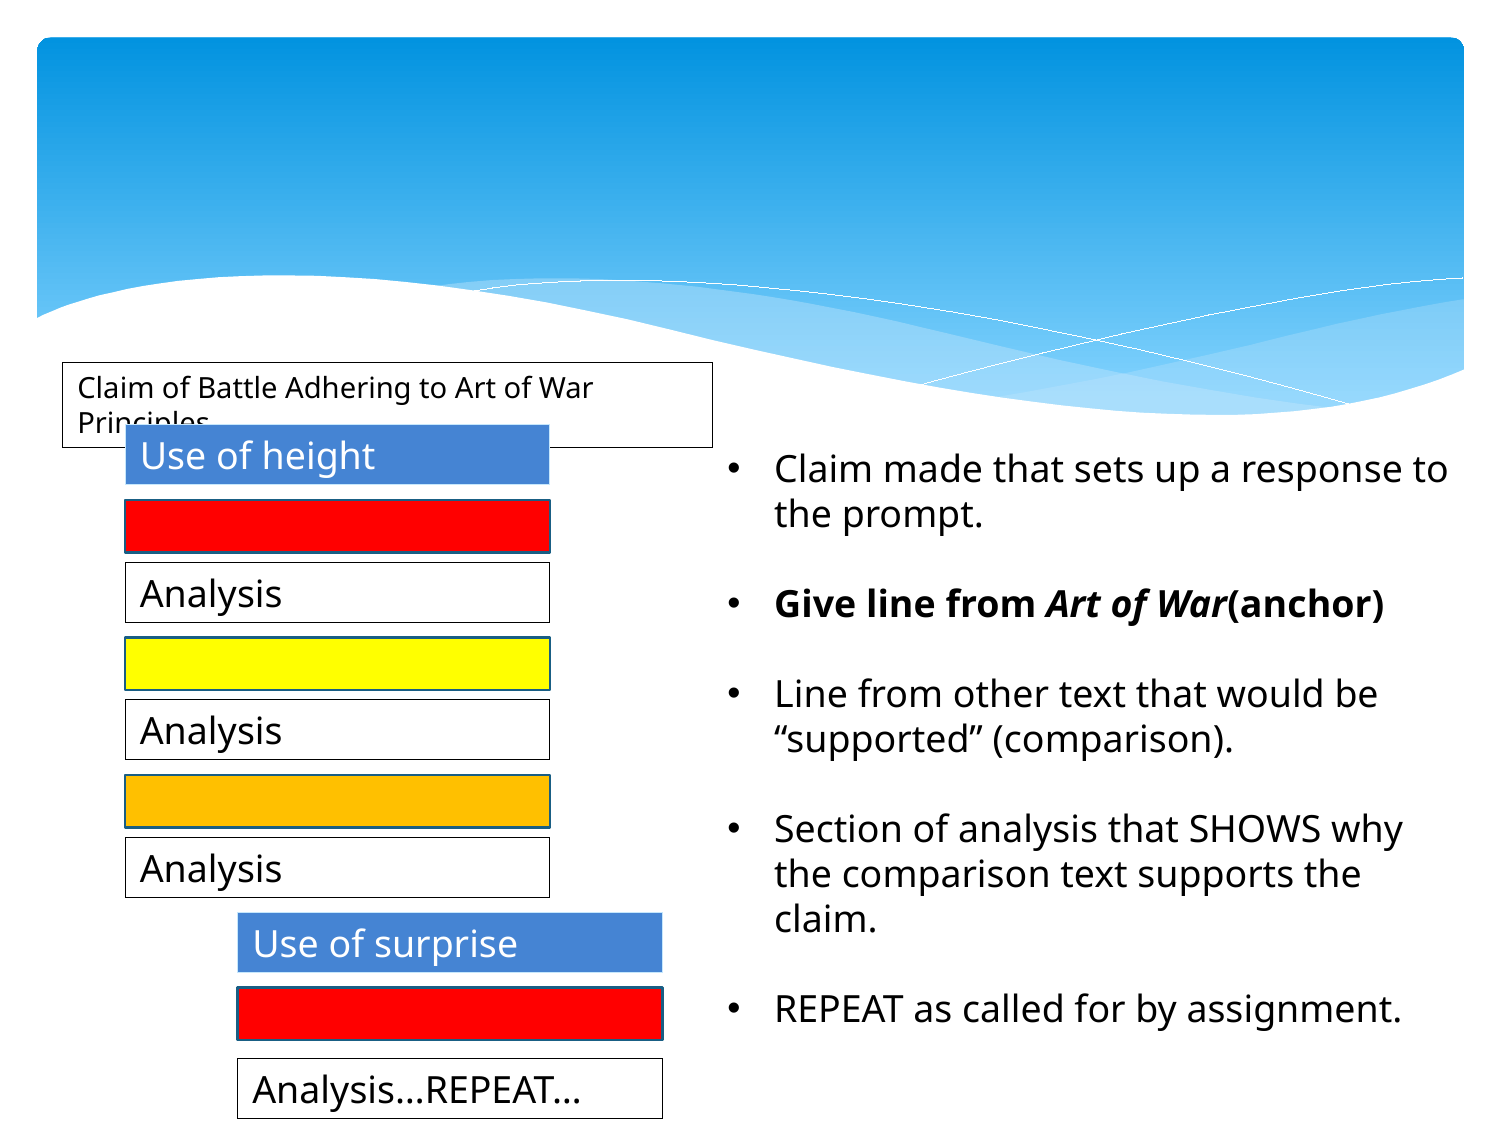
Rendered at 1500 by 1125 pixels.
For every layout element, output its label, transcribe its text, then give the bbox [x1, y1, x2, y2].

text_box [236, 986, 664, 1041]
text_box Use of height [125, 424, 550, 485]
text_box Use of surprise [237, 912, 663, 973]
text_box Analysis…REPEAT… [237, 1058, 663, 1119]
text_box [124, 774, 551, 829]
text_box Analysis [125, 837, 550, 898]
text_box Claim of Battle Adhering to Art of War Principles [62, 362, 713, 448]
text_box [124, 636, 551, 691]
text_box [124, 499, 551, 554]
text_box Analysis [125, 562, 550, 623]
text_box Analysis [125, 699, 550, 760]
text_box Claim made that sets up a response to the prompt. Give line from Art of War(anchor) Line from other text that would be “supported” (comparison). Section of analysis that SHOWS why the comparison text supports the claim. REPEAT as called for by assignment. [712, 437, 1475, 1038]
